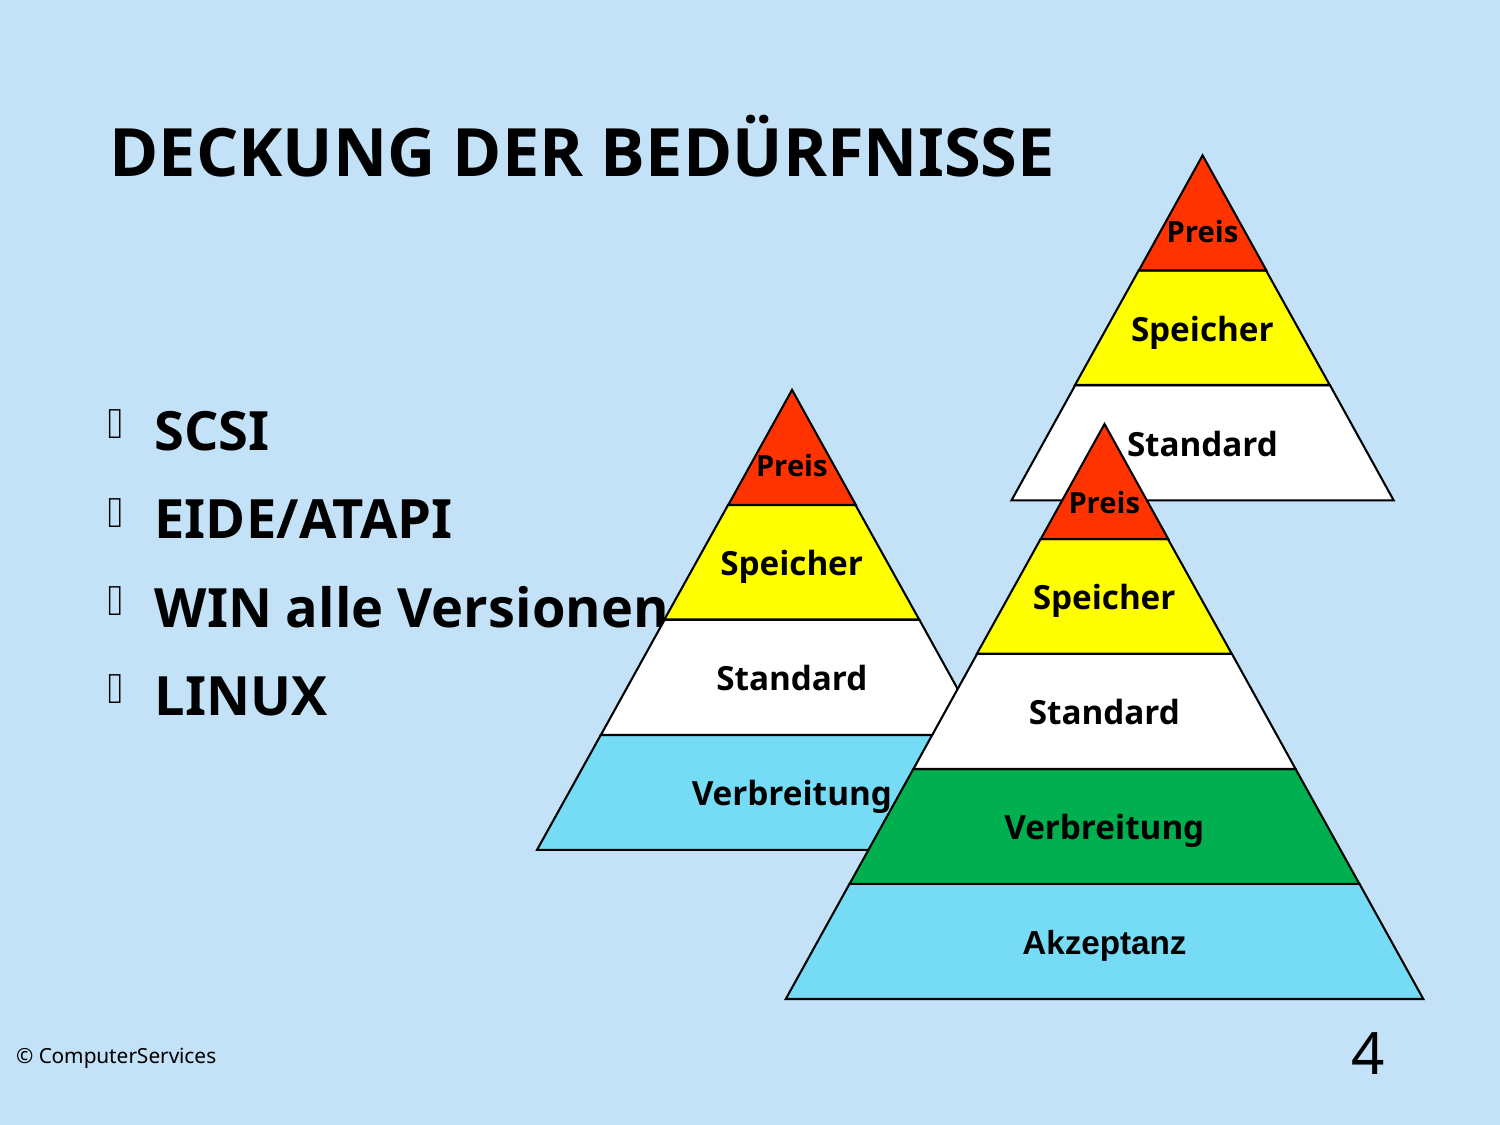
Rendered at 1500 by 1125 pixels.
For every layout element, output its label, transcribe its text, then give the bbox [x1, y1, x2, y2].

title Deckung der Bedürfnisse [94, 50, 1407, 250]
list SCSI EIDE/ATAPI WIN alle Versionen LINUX [92, 211, 737, 912]
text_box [536, 389, 1011, 851]
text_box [1011, 155, 1394, 423]
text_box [785, 423, 1424, 1000]
slide_number 4 [1074, 1024, 1400, 1103]
footer © ComputerServices [1, 1035, 955, 1125]
